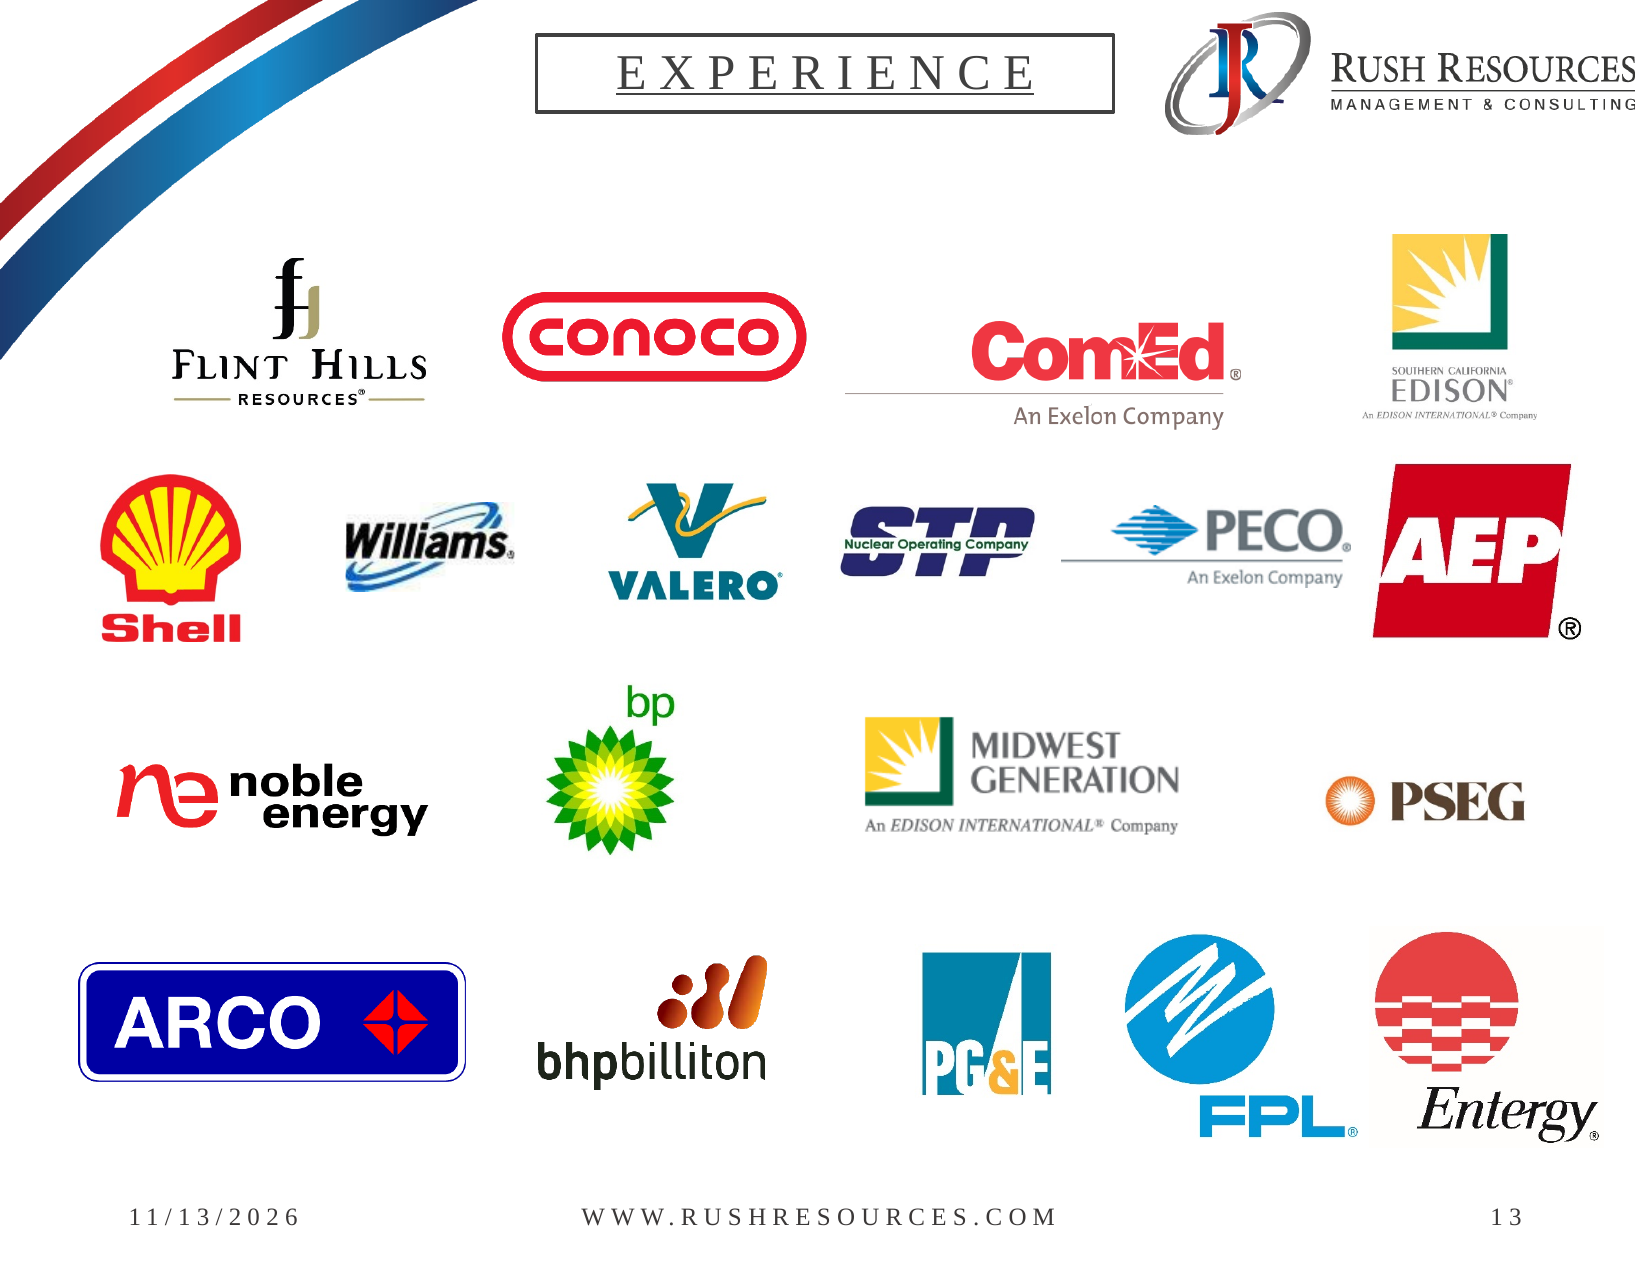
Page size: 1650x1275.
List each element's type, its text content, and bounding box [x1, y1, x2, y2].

footer WWW.RUSHRESOURCES.COM [484, 1181, 1165, 1250]
picture [497, 661, 723, 887]
picture [501, 291, 807, 382]
title EXPERIENCE [535, 33, 1115, 114]
picture [0, 0, 479, 416]
picture [78, 962, 466, 1082]
picture [1123, 932, 1359, 1139]
picture [1369, 444, 1585, 659]
picture [1369, 926, 1604, 1148]
picture [1362, 234, 1537, 420]
picture [1165, 12, 1635, 135]
picture [1061, 505, 1351, 588]
text_box [86, 474, 254, 642]
picture [601, 475, 789, 608]
picture [845, 321, 1241, 430]
picture [839, 505, 1037, 579]
picture [1289, 732, 1561, 869]
text_box [345, 502, 515, 592]
picture [113, 760, 431, 839]
picture [536, 953, 769, 1092]
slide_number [113, 1181, 484, 1250]
picture [841, 693, 1196, 839]
slide_number 13 [1165, 1181, 1537, 1250]
picture [860, 944, 1112, 1102]
